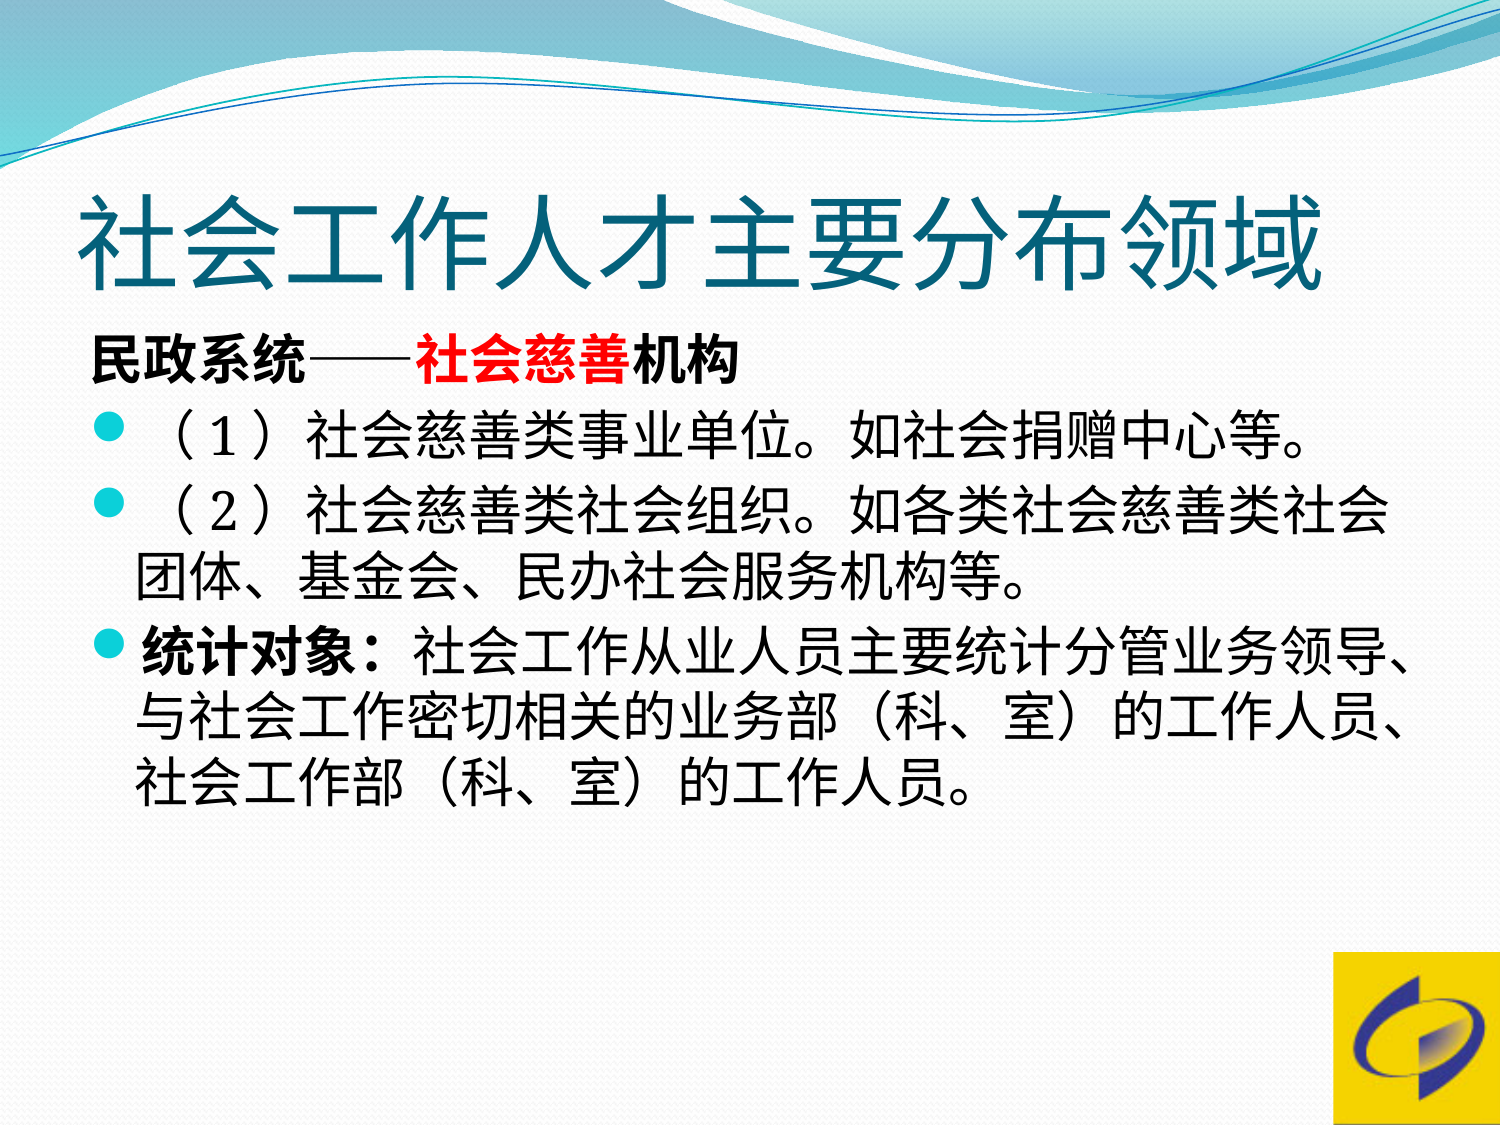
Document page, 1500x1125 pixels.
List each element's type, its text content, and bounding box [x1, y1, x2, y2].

list 民政系统——社会慈善机构 （1）社会慈善类事业单位。如社会捐赠中心等。 （2）社会慈善类社会组织。如各类社会慈善类社会团体、基金会、民办社会服务机构等。 统计对象：社会工作从业人员主要统计分管业务领导、与社会工作密切相关的业务部（科、室）的工作人员、社会工作部（科、室）的工作人员。 [75, 317, 1425, 1038]
picture [1333, 952, 1500, 1125]
title 社会工作人才主要分布领域 [75, 115, 1425, 303]
